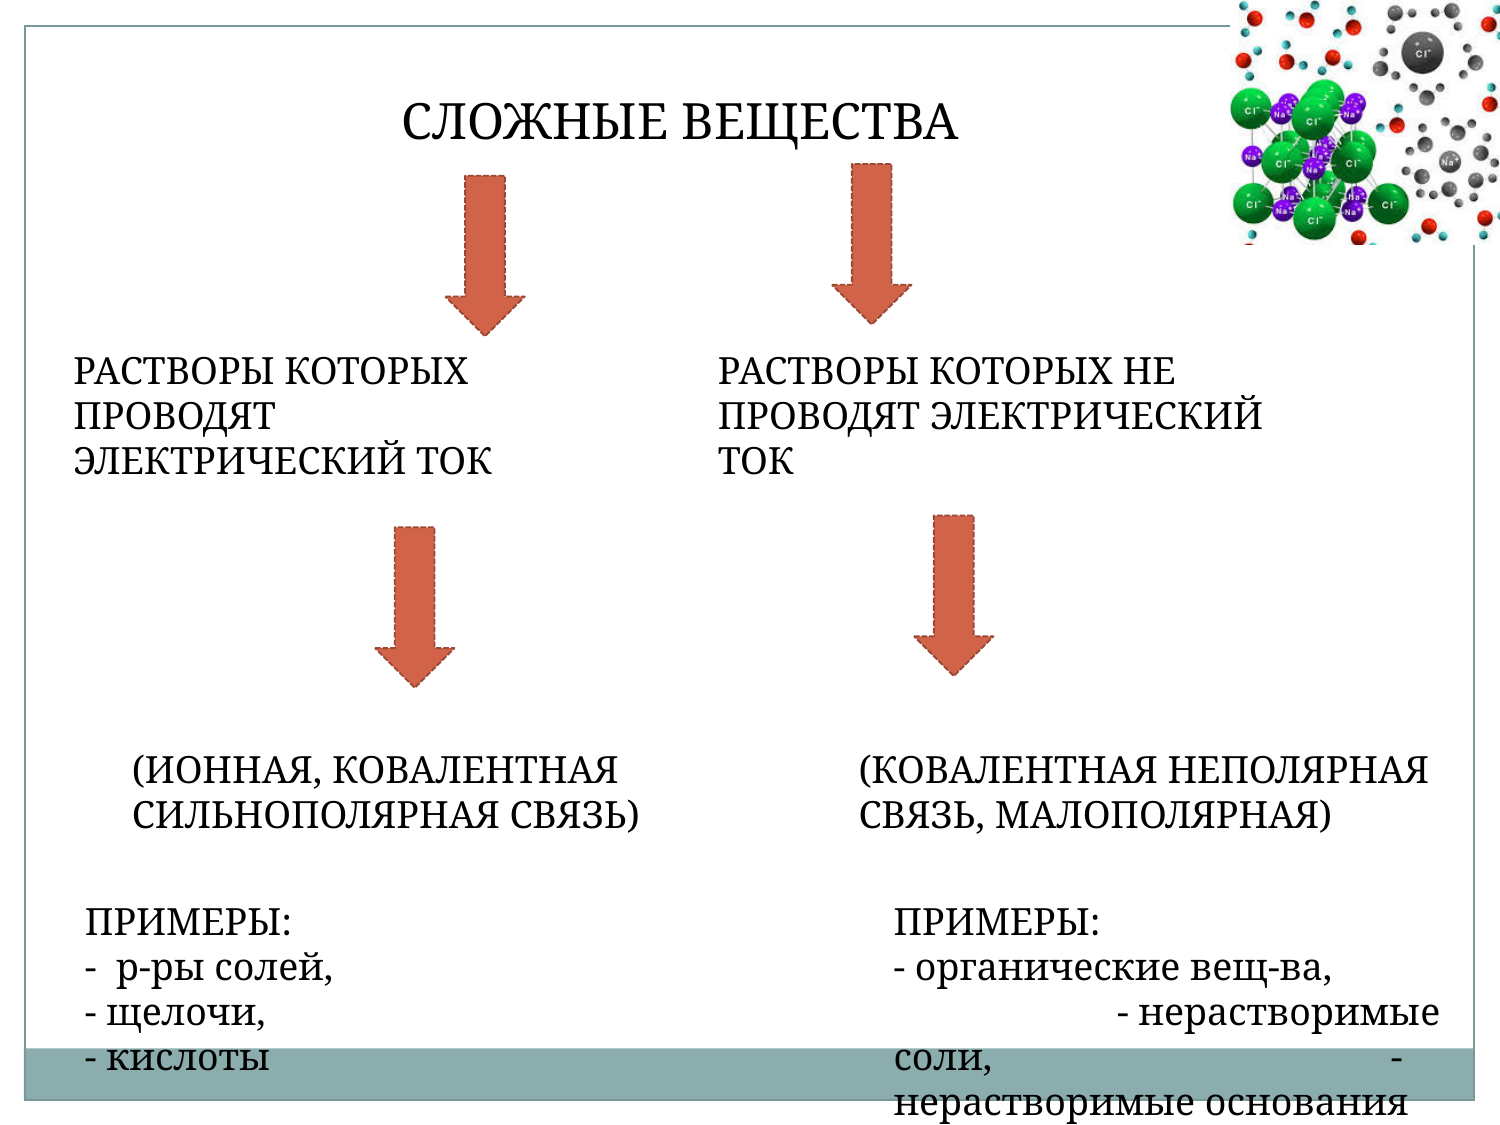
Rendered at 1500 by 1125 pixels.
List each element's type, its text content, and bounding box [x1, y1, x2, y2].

text_box ПРИМЕРЫ: - органические вещ-ва, - нерастворимые соли, - нерастворимые основания [878, 890, 1465, 1125]
text_box (ИОННАЯ, КОВАЛЕНТНАЯ СИЛЬНОПОЛЯРНАЯ СВЯЗЬ) [117, 738, 657, 843]
text_box ПРИМЕРЫ: - р-ры солей, - щелочи, - кислоты [70, 890, 622, 1125]
picture [1230, 0, 1500, 245]
text_box РАСТВОРЫ КОТОРЫХ ПРОВОДЯТ ЭЛЕКТРИЧЕСКИЙ ТОК [58, 339, 622, 490]
text_box (КОВАЛЕНТНАЯ НЕПОЛЯРНАЯ СВЯЗЬ, МАЛОПОЛЯРНАЯ) [843, 738, 1454, 843]
text_box РАСТВОРЫ КОТОРЫХ НЕ ПРОВОДЯТ ЭЛЕКТРИЧЕСКИЙ ТОК [703, 339, 1301, 490]
text_box [831, 163, 913, 325]
text_box [444, 174, 526, 337]
text_box СЛОЖНЫЕ ВЕЩЕСТВА [386, 81, 1223, 157]
text_box [1, 5, 288, 1035]
text_box [374, 526, 456, 688]
text_box [913, 514, 995, 677]
